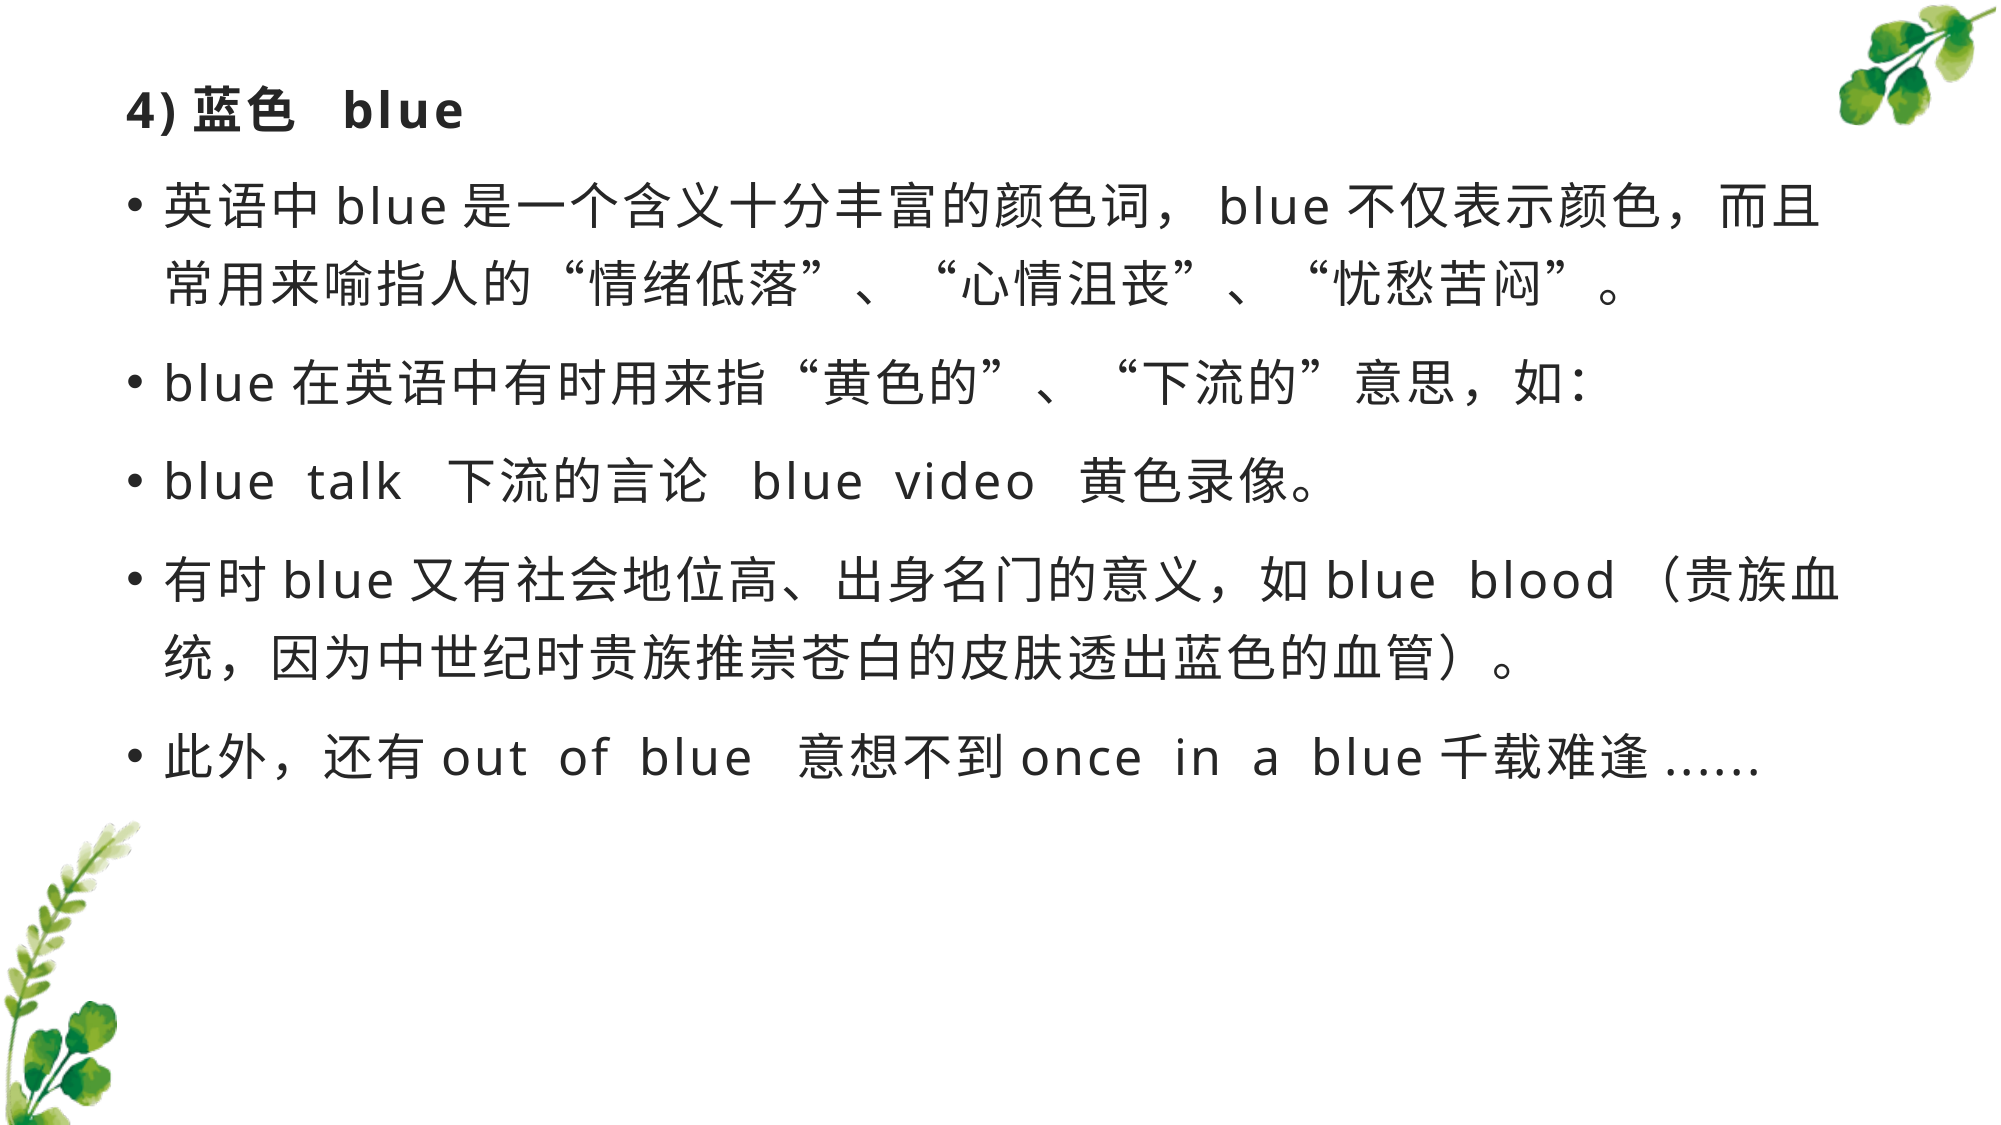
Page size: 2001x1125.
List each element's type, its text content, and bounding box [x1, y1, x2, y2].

text_box 4)蓝色 blue [109, 72, 1891, 146]
picture [1832, 0, 2000, 140]
list 英语中blue是一个含义十分丰富的颜色词，blue不仅表示颜色，而且常用来喻指人的“情绪低落”、“心情沮丧”、“忧愁苦闷”。 blue在英语中有时用来指“黄色的”、“下流的”意思，如： blue talk 下流的言论 blue video 黄色录像。 有时blue又有社会地位高、出身名门的意义，如blue blood（贵族血统，因为中世纪时贵族推崇苍白的皮肤透出蓝色的血管）。 此外，还有out of blue 意想不到once in a blue千载难逢...... [109, 156, 1891, 1041]
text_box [0, 801, 117, 1125]
